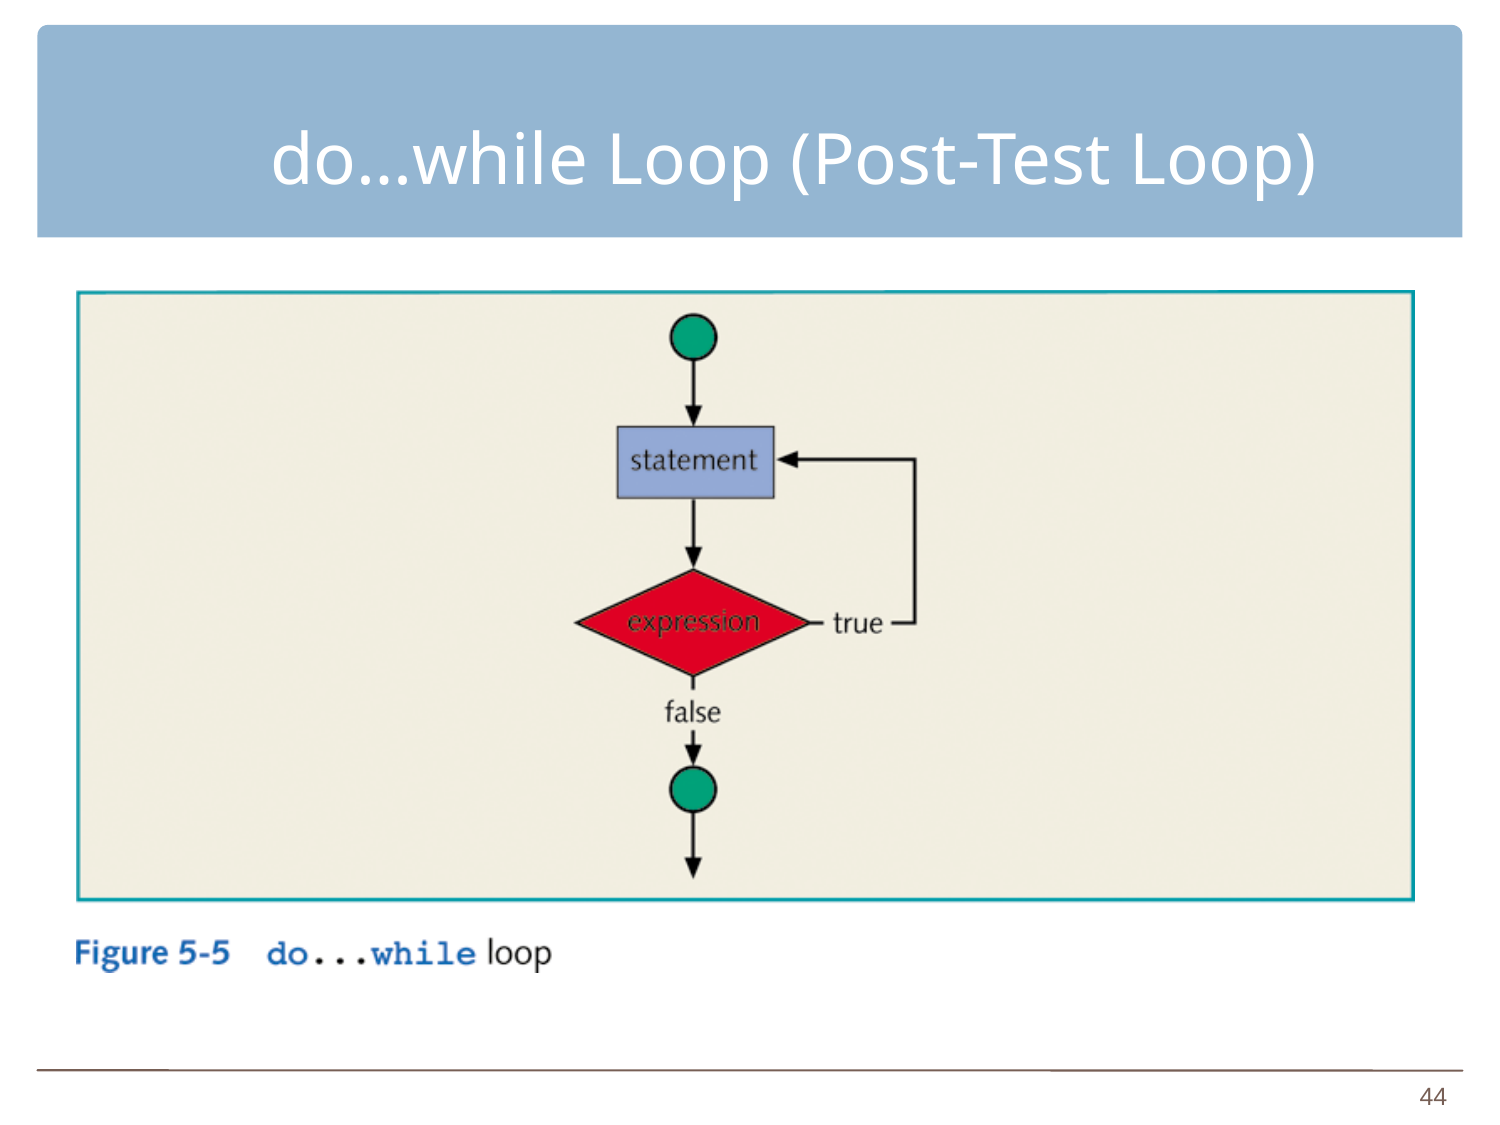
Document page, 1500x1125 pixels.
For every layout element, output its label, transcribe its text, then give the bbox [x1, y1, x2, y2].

title do…while Loop (Post-Test Loop) [137, 62, 1451, 251]
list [76, 290, 1415, 973]
slide_number 44 [1112, 1069, 1463, 1123]
